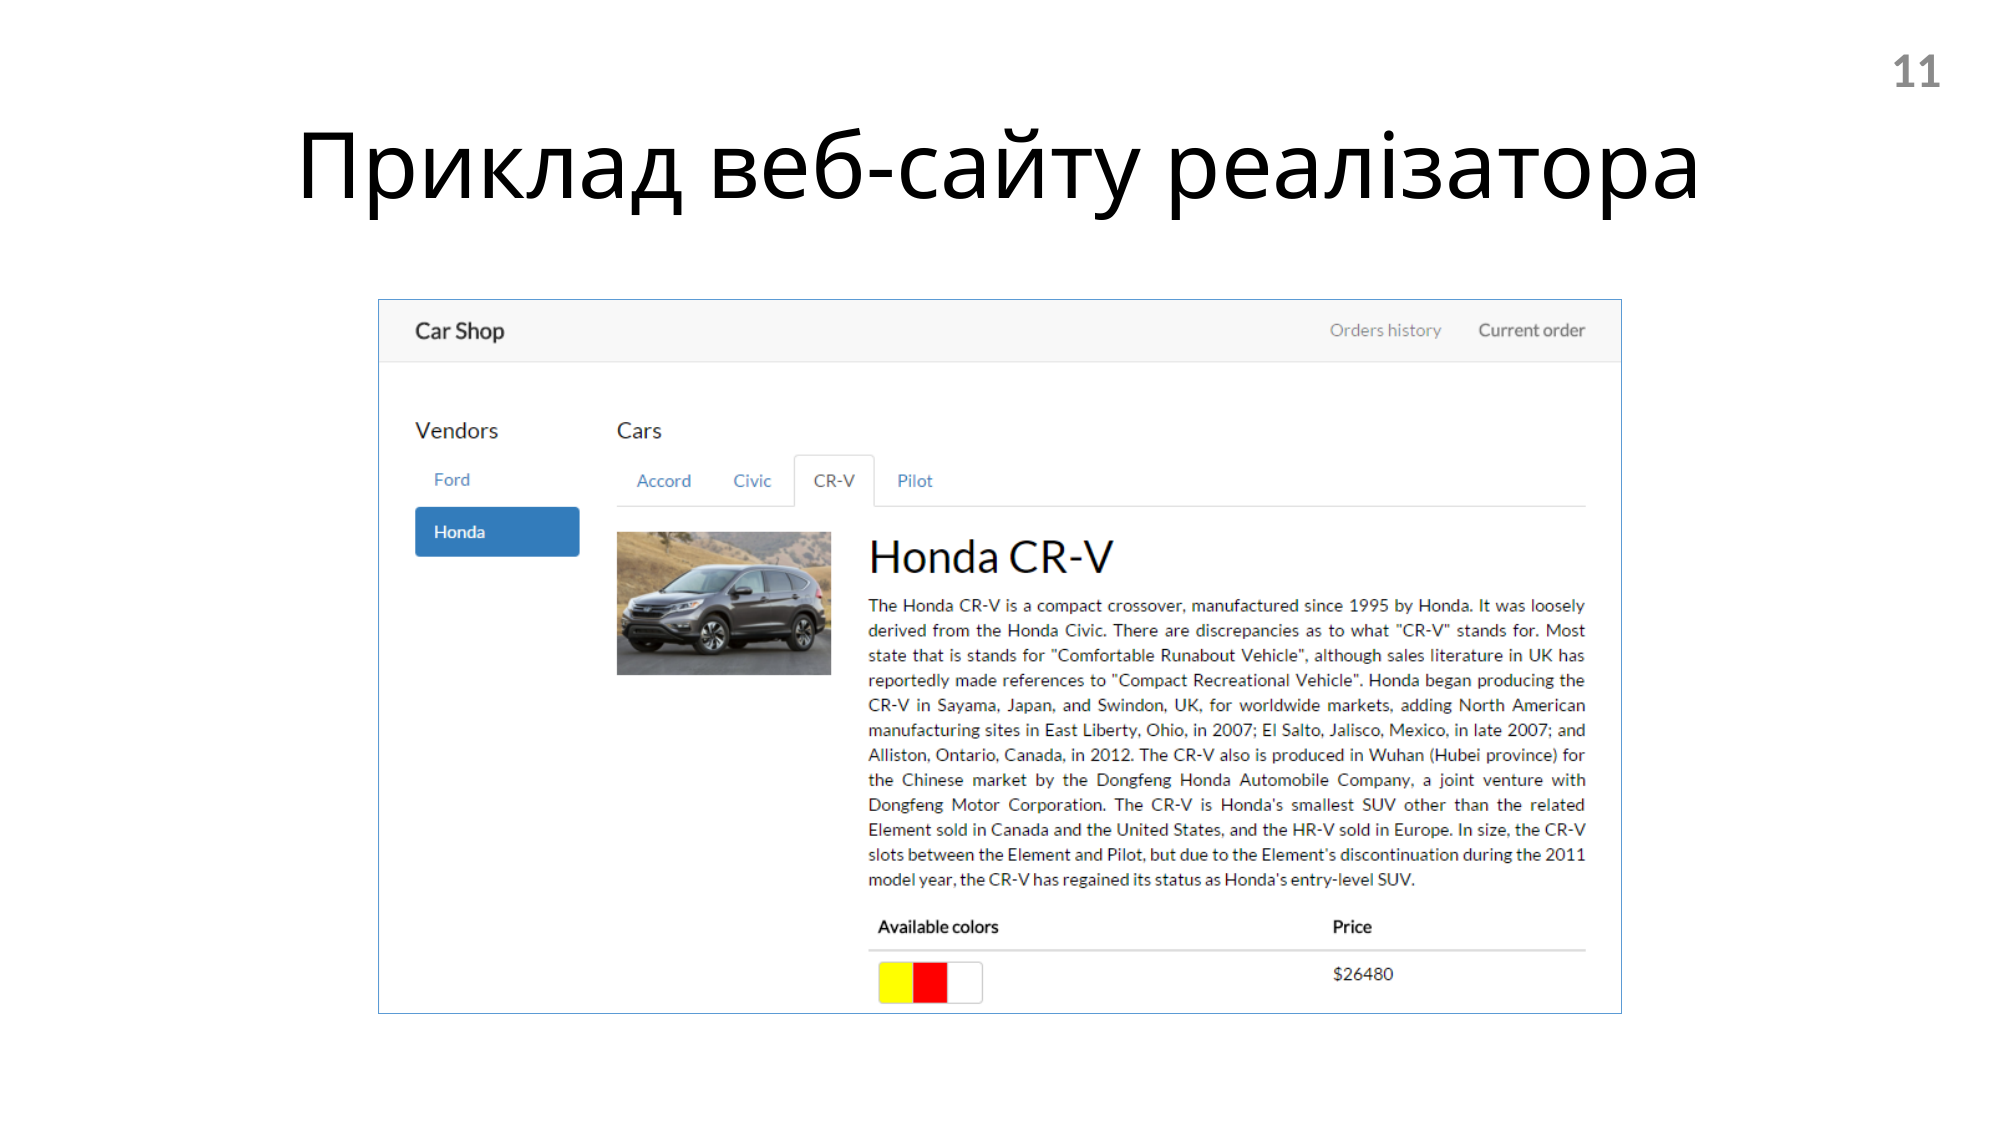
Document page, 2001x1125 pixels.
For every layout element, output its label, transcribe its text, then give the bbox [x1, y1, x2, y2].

slide_number 11 [1506, 37, 1957, 98]
title Приклад веб-сайту реалізатора [137, 59, 1863, 278]
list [378, 299, 1622, 1014]
